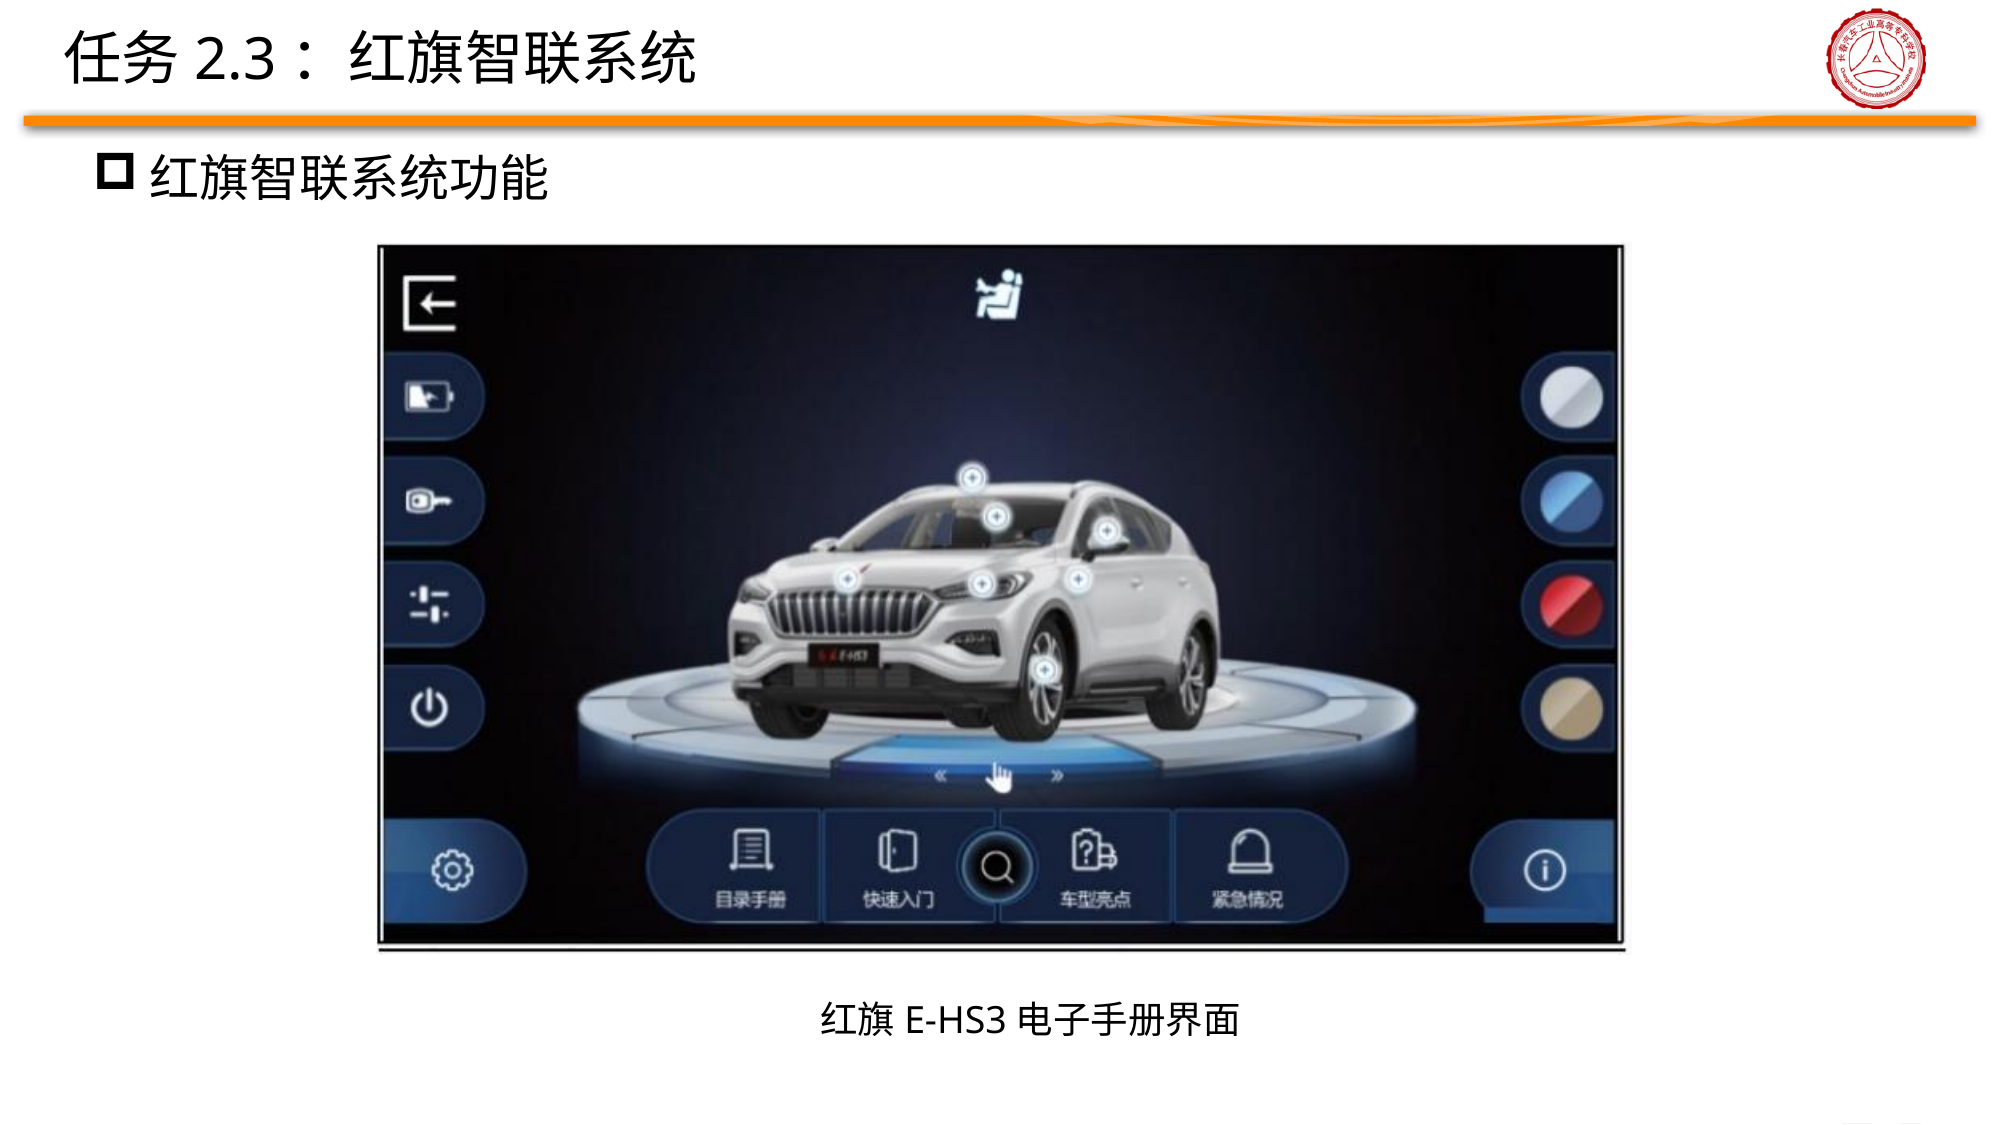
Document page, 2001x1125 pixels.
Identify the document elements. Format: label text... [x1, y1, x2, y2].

picture [1826, 8, 1926, 109]
text_box 红旗智联系统功能 [78, 146, 1160, 271]
picture [376, 242, 1632, 955]
title 任务2.3：红旗智联系统 [49, 21, 1557, 121]
text_box 红旗E-HS3电子手册界面 [583, 989, 1417, 1049]
